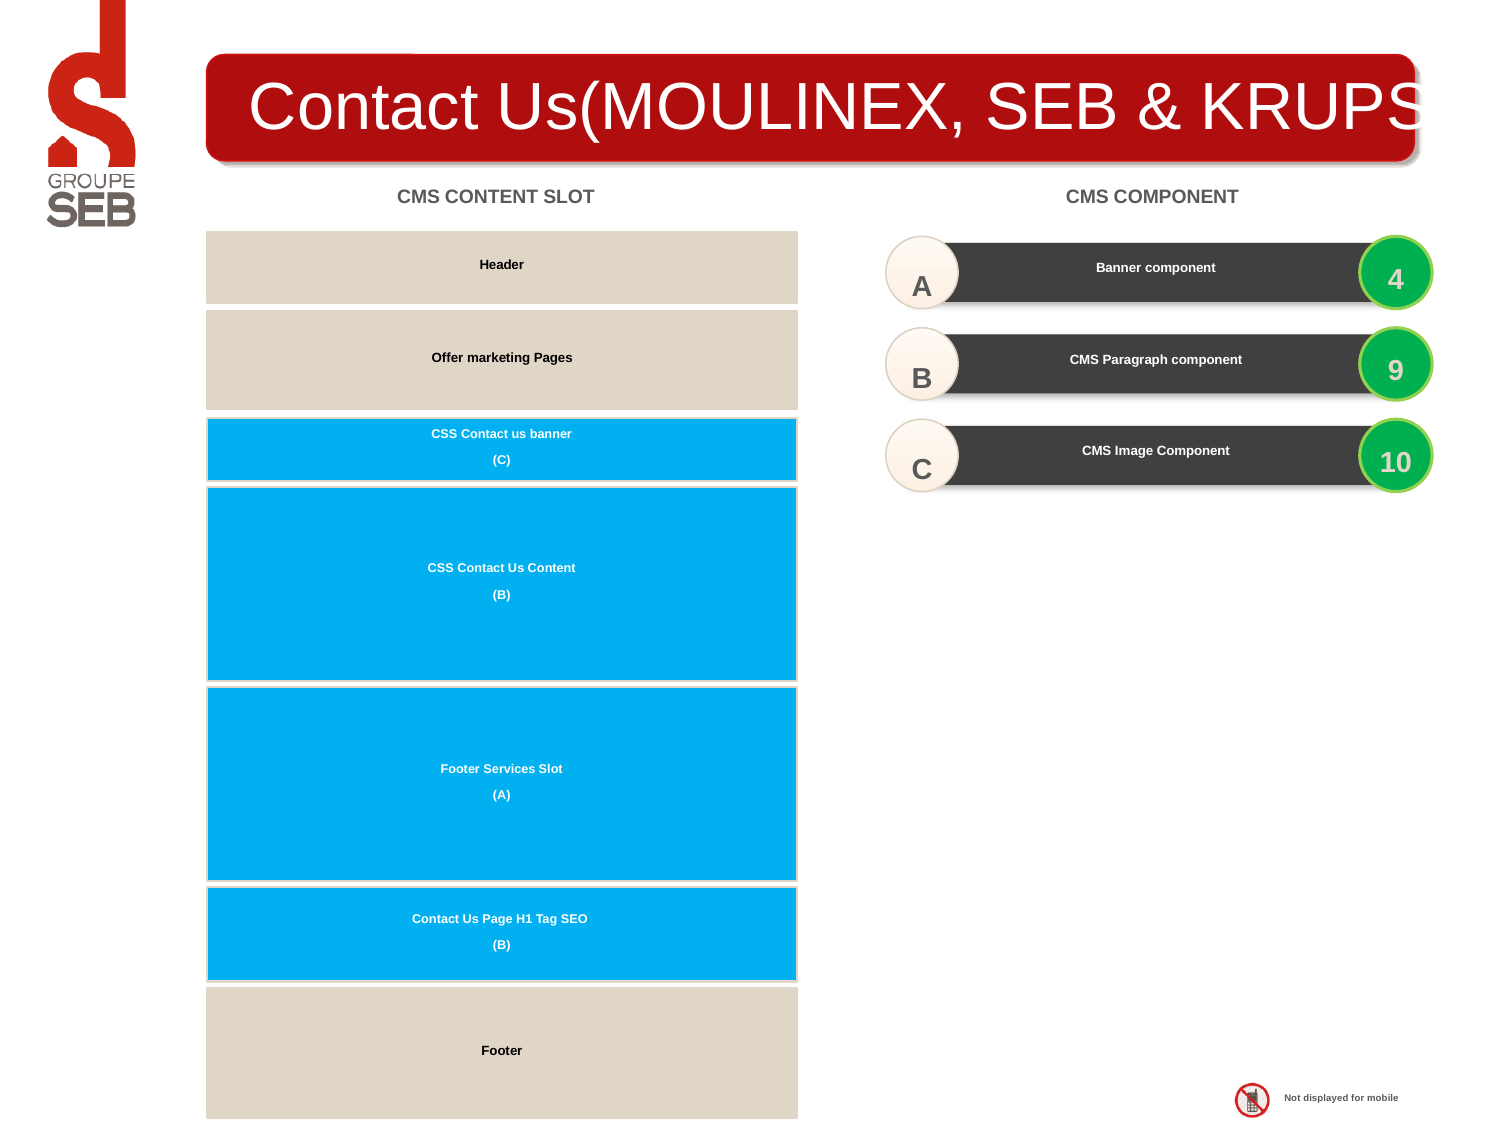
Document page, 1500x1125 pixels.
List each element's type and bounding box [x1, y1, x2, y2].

text_box [1270, 1082, 1500, 1117]
text_box [204, 885, 799, 984]
title [234, 56, 1500, 149]
text_box [204, 230, 799, 305]
text_box [204, 416, 799, 483]
picture [1233, 1081, 1270, 1118]
text_box [885, 418, 1433, 492]
text_box [204, 685, 799, 883]
text_box [218, 172, 774, 228]
text_box [981, 172, 1324, 228]
text_box [885, 236, 1433, 309]
text_box [205, 309, 799, 411]
picture [0, 0, 182, 266]
text_box [204, 986, 799, 1120]
text_box [204, 485, 799, 683]
text_box [885, 327, 1433, 401]
